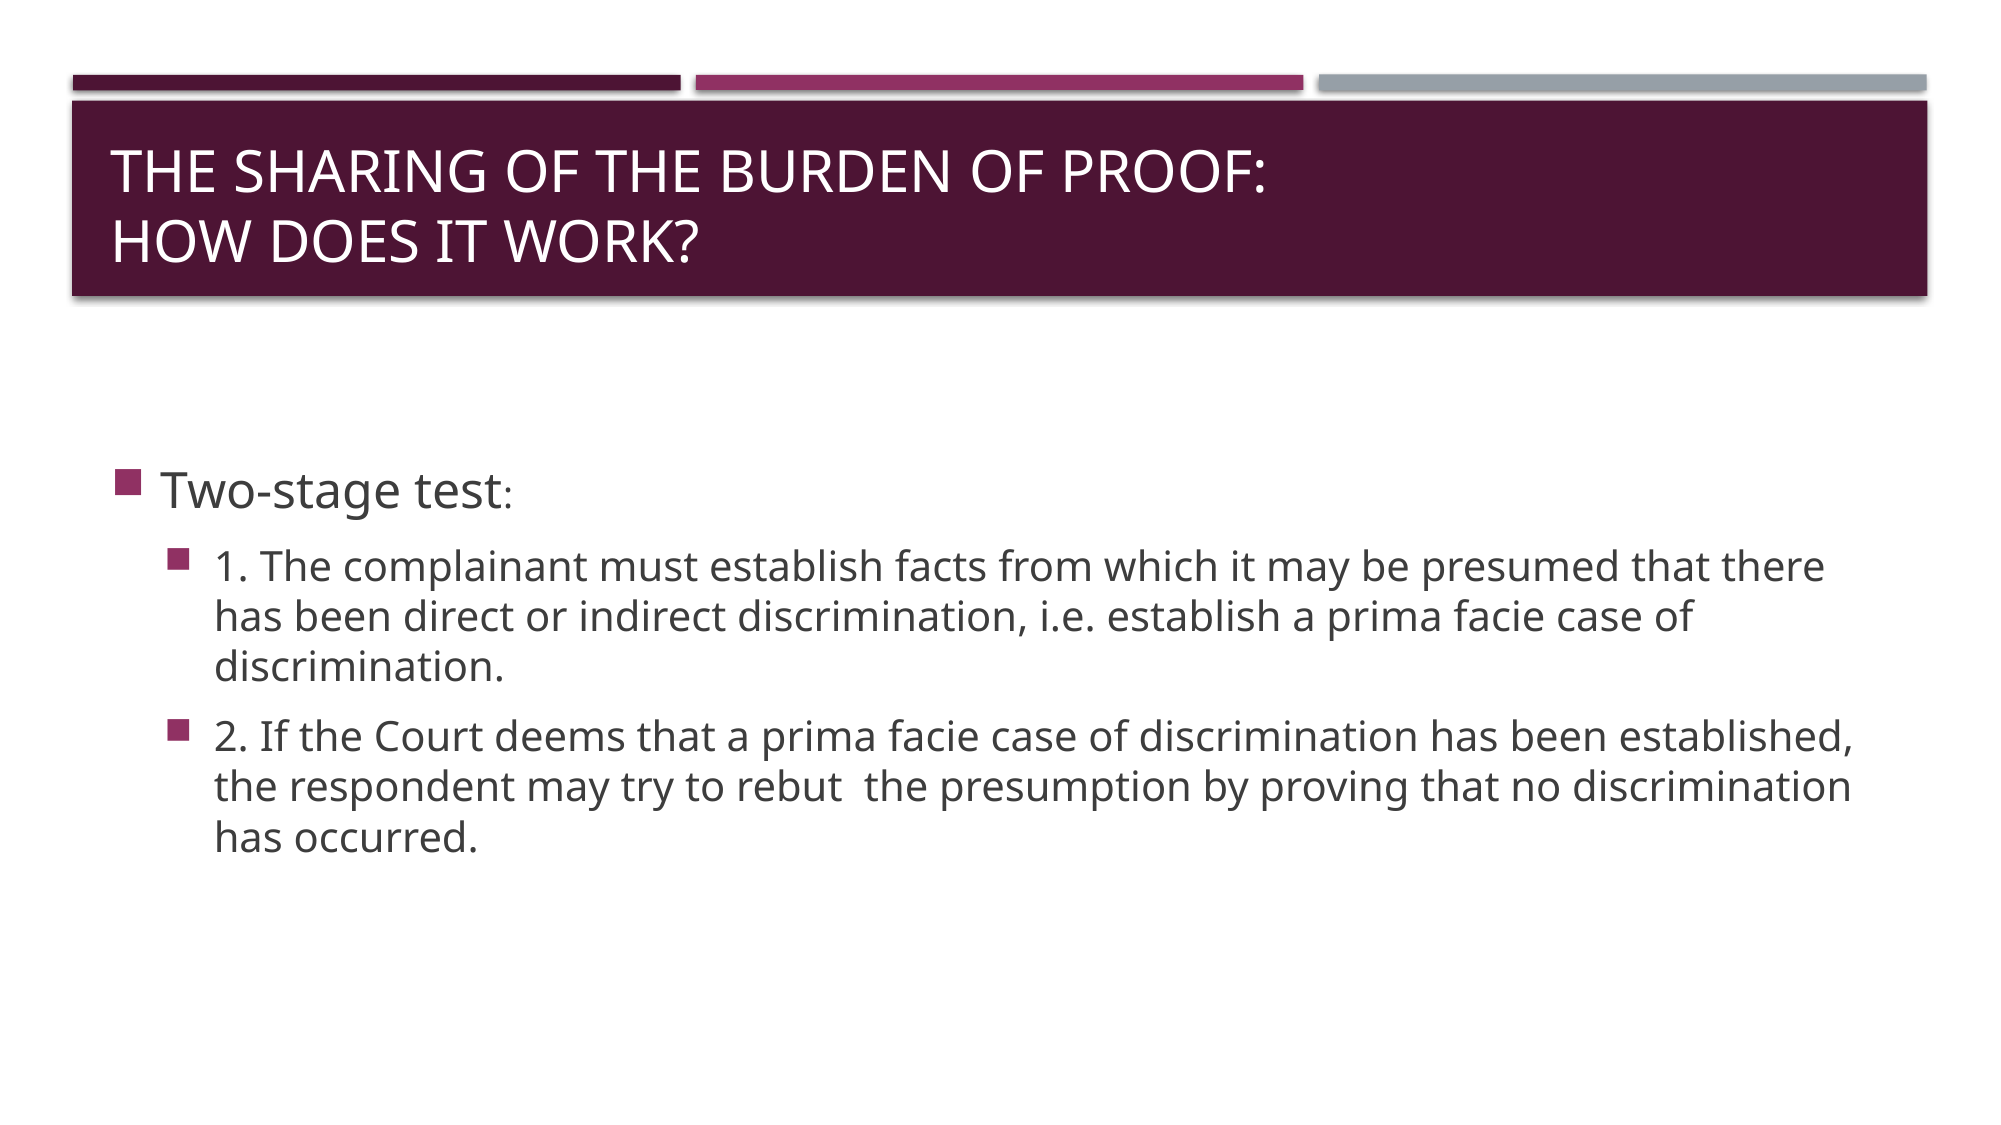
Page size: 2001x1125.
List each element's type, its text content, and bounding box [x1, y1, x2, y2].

title The sharing of the burden of proof: how does it work? [95, 115, 1905, 282]
list Two-stage test: 1. The complainant must establish facts from which it may be presumed that there has been direct or indirect discrimination, i.e. establish a prima facie case of discrimination. 2. If the Court deems that a prima facie case of discrimination has been established, the respondent may try to rebut the presumption by proving that no discrimination has occurred. [95, 357, 1905, 962]
